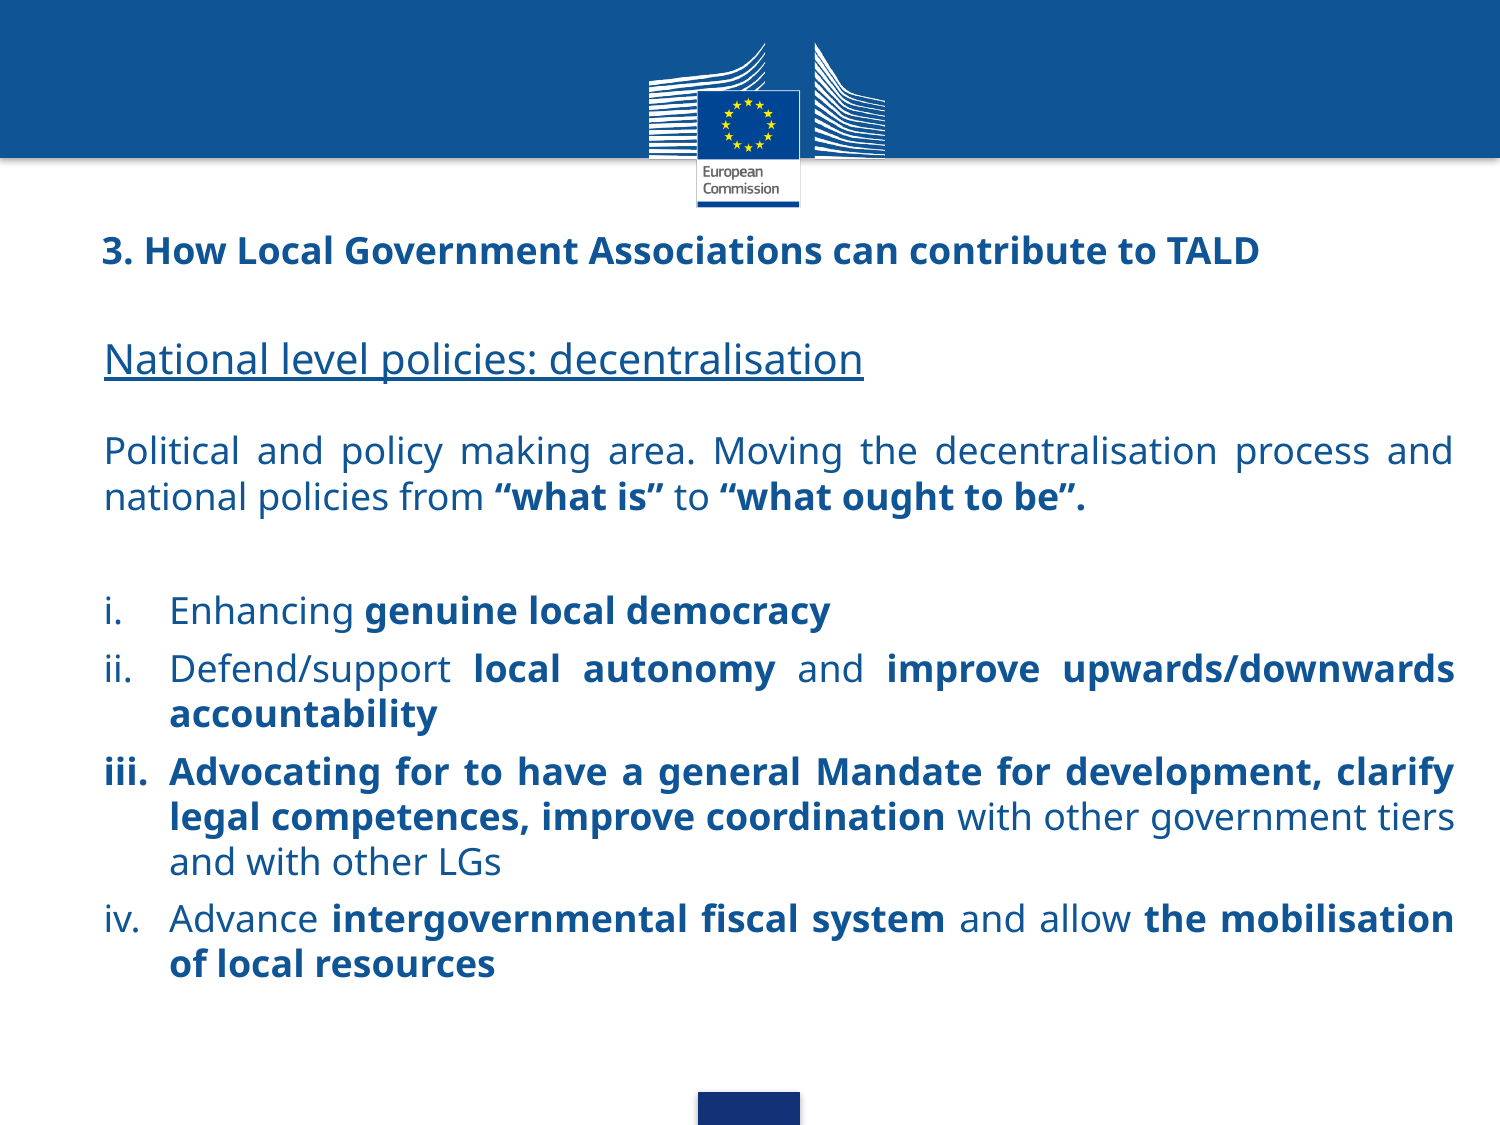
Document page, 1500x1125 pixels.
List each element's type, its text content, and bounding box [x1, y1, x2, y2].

text_box 3. How Local Government Associations can contribute to TALD [27, 219, 1435, 325]
picture [649, 42, 885, 208]
list National level policies: decentralisation Political and policy making area. Moving the decentralisation process and national policies from “what is” to “what ought to be”. Enhancing genuine local democracy Defend/support local autonomy and improve upwards/downwards accountability Advocating for to have a general Mandate for development, clarify legal competences, improve coordination with other government tiers and with other LGs Advance intergovernmental fiscal system and allow the mobilisation of local resources [88, 325, 1471, 1038]
